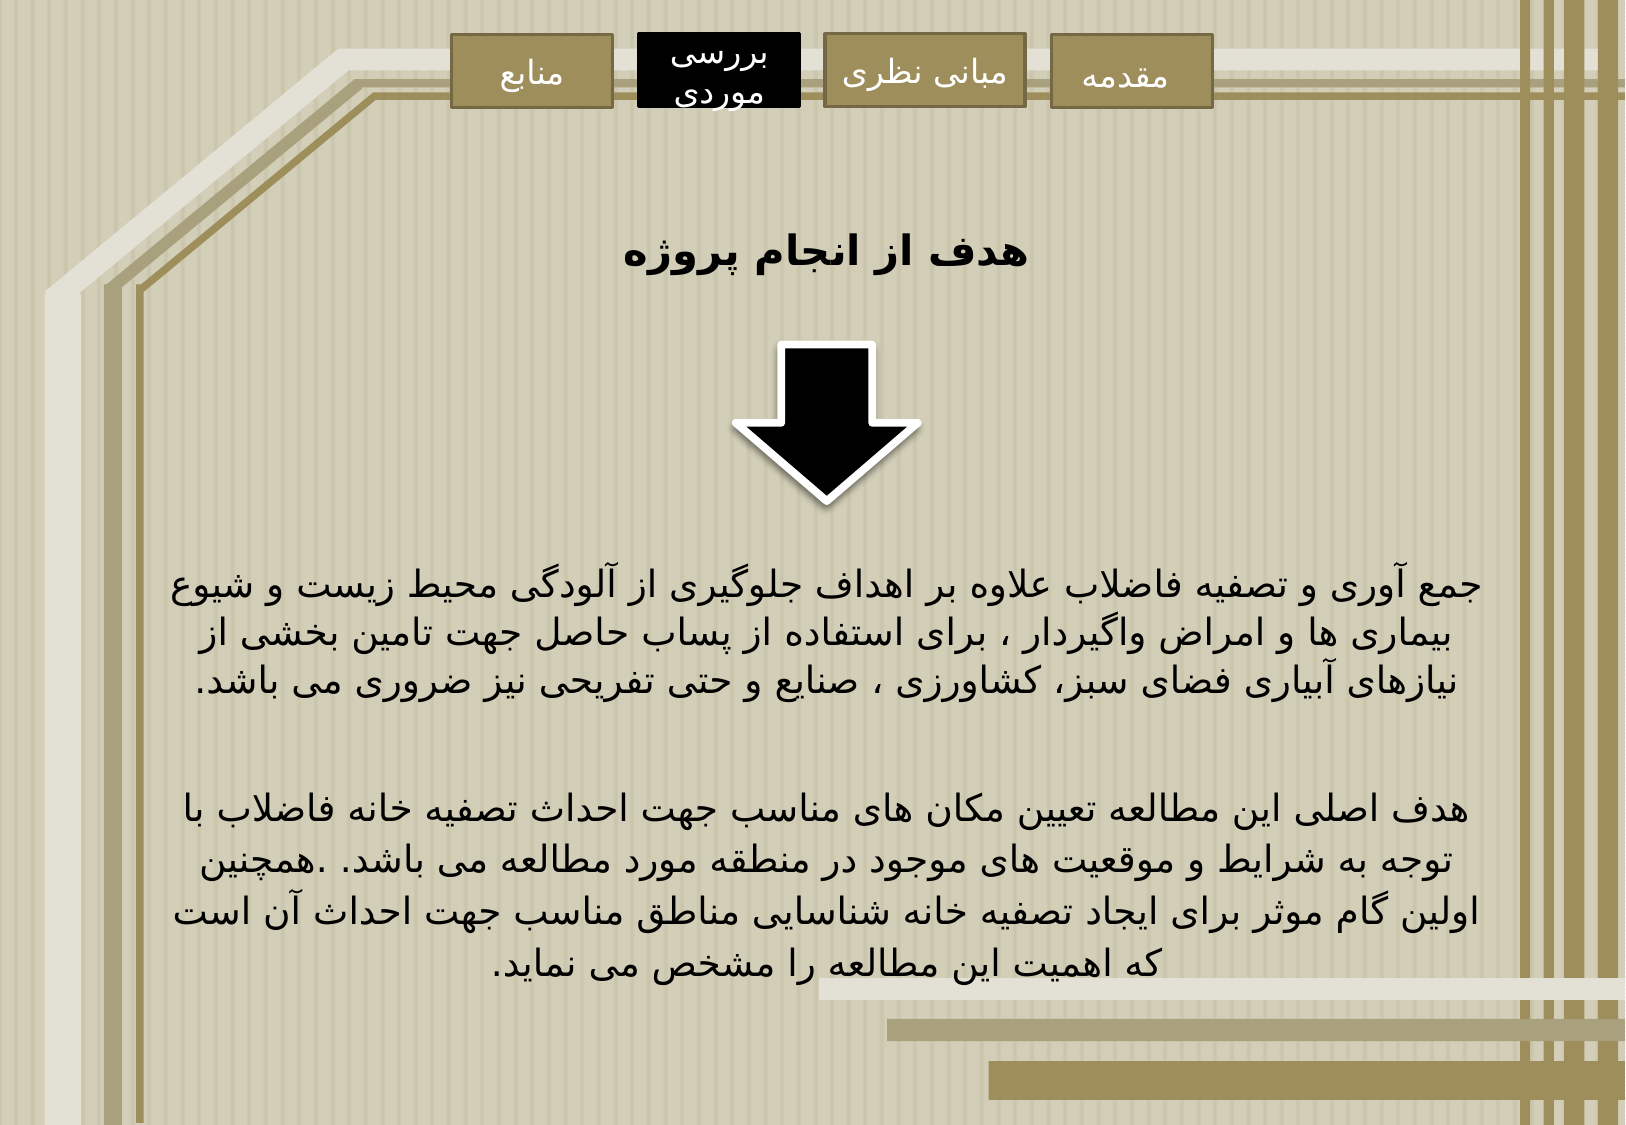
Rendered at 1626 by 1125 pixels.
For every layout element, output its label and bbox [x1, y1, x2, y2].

text_box [8, 0, 1625, 1125]
